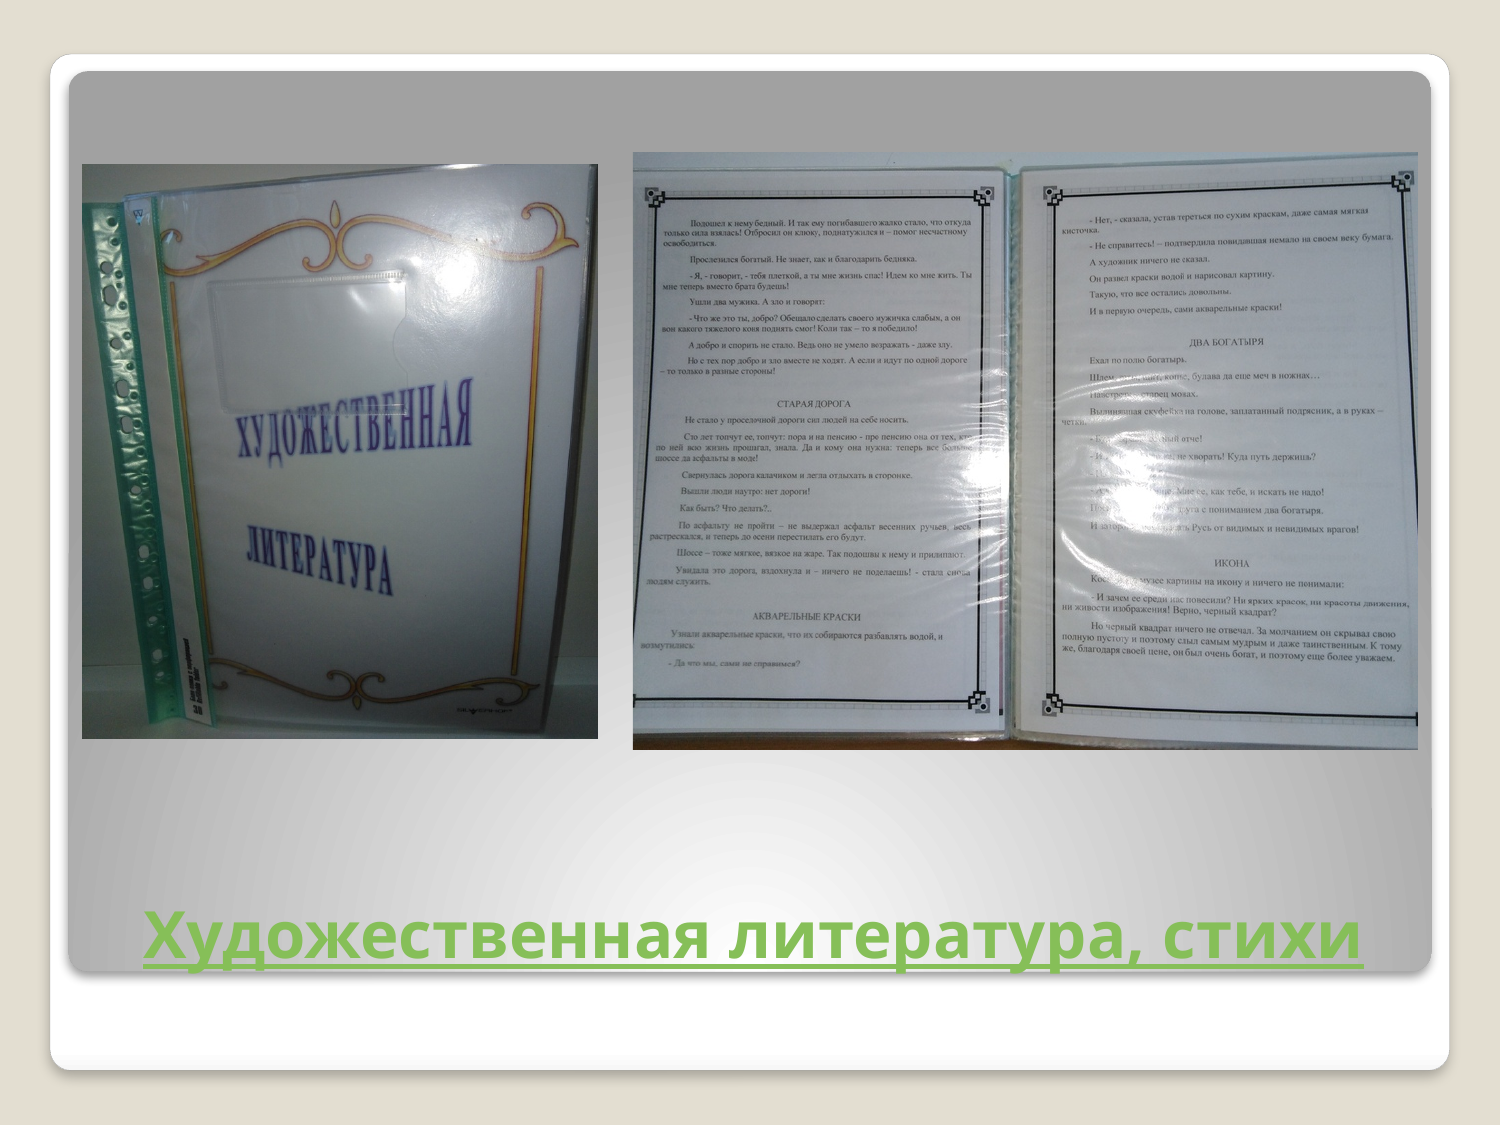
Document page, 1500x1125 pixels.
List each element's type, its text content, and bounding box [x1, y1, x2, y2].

picture [632, 152, 1419, 750]
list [81, 163, 606, 739]
title Художественная литература, стихи [82, 817, 1425, 990]
